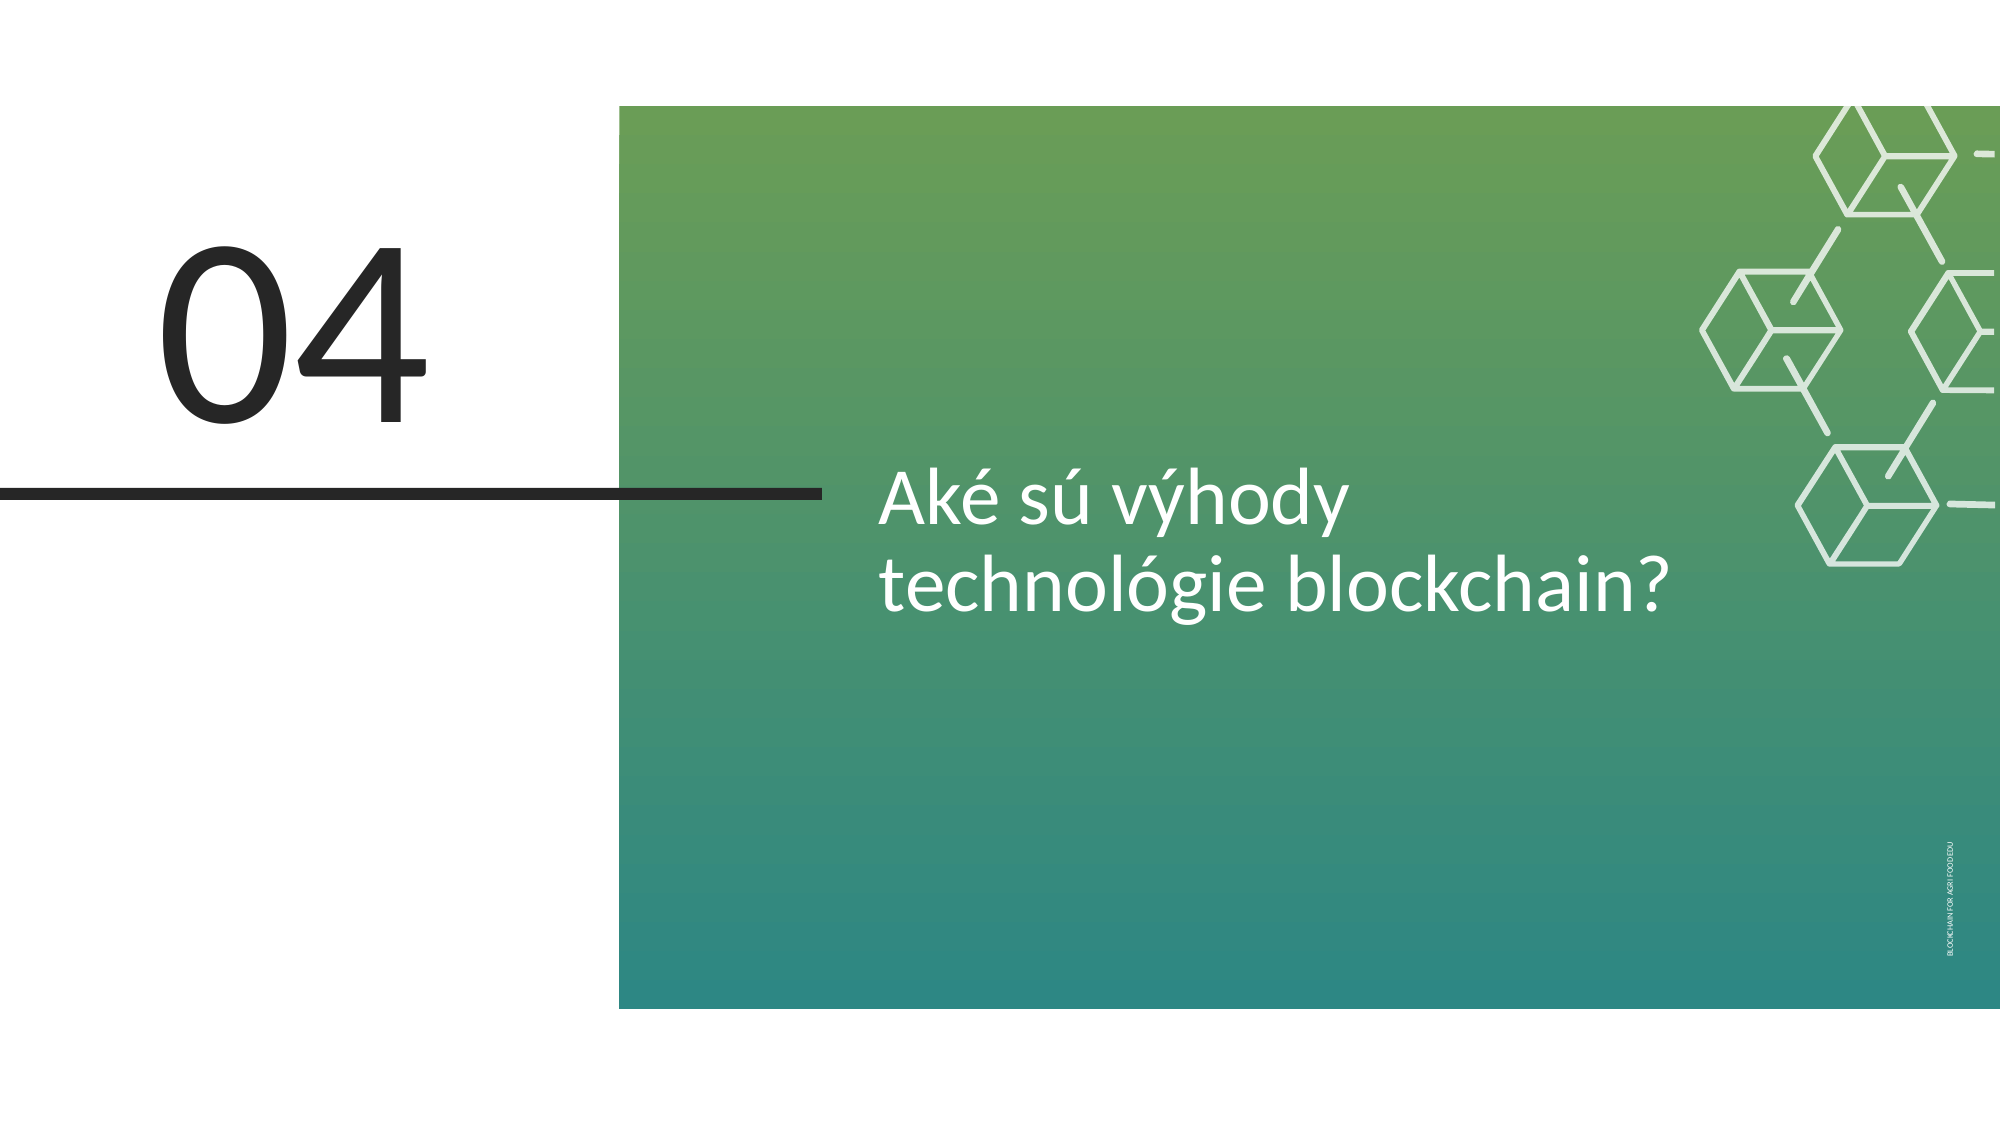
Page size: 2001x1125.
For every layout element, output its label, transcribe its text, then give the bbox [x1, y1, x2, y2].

list 04 [141, 180, 481, 277]
list Aké sú výhody technológie blockchain? [864, 446, 1709, 899]
